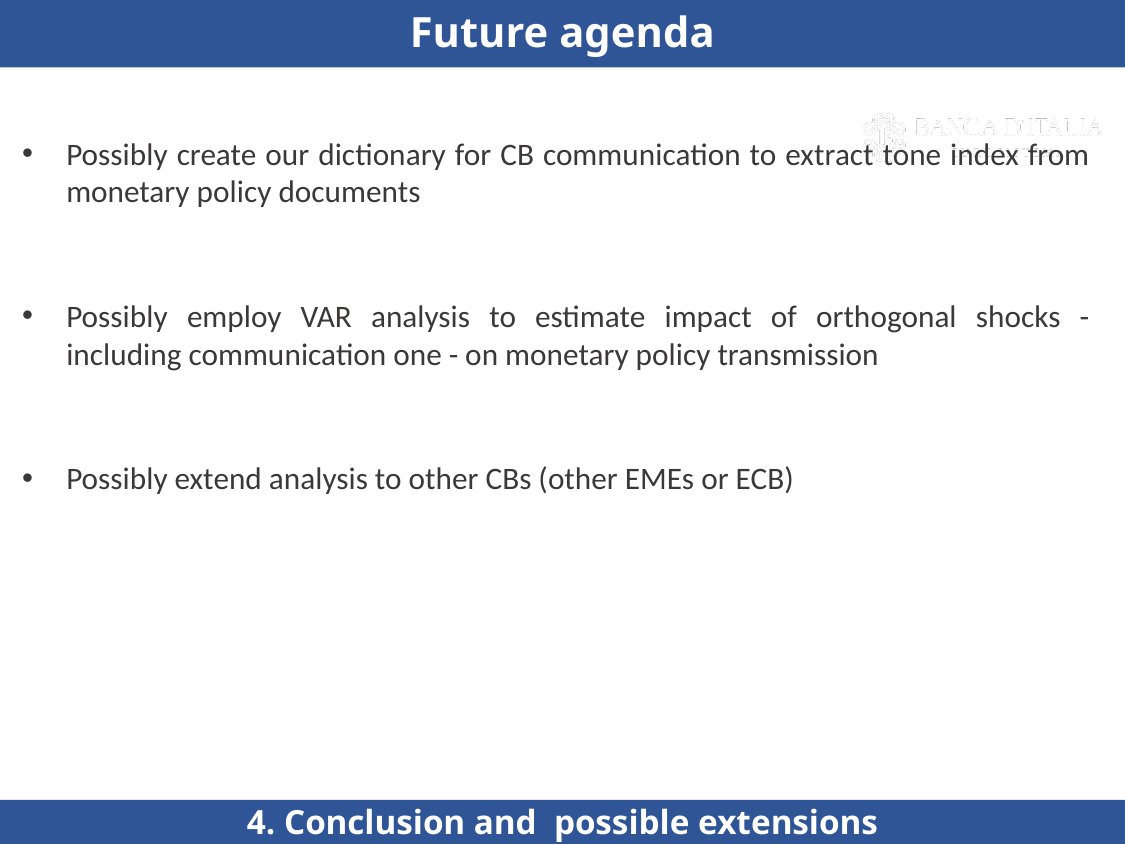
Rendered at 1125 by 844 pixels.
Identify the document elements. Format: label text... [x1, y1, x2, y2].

text_box 4. Conclusion and possible extensions [0, 799, 1125, 844]
title Future agenda [0, 0, 1125, 68]
text_box Possibly create our dictionary for CB communication to extract tone index from monetary policy documents Possibly employ VAR analysis to estimate impact of orthogonal shocks - including communication one - on monetary policy transmission Possibly extend analysis to other CBs (other EMEs or ECB) [7, 126, 1106, 504]
picture [863, 112, 1102, 162]
